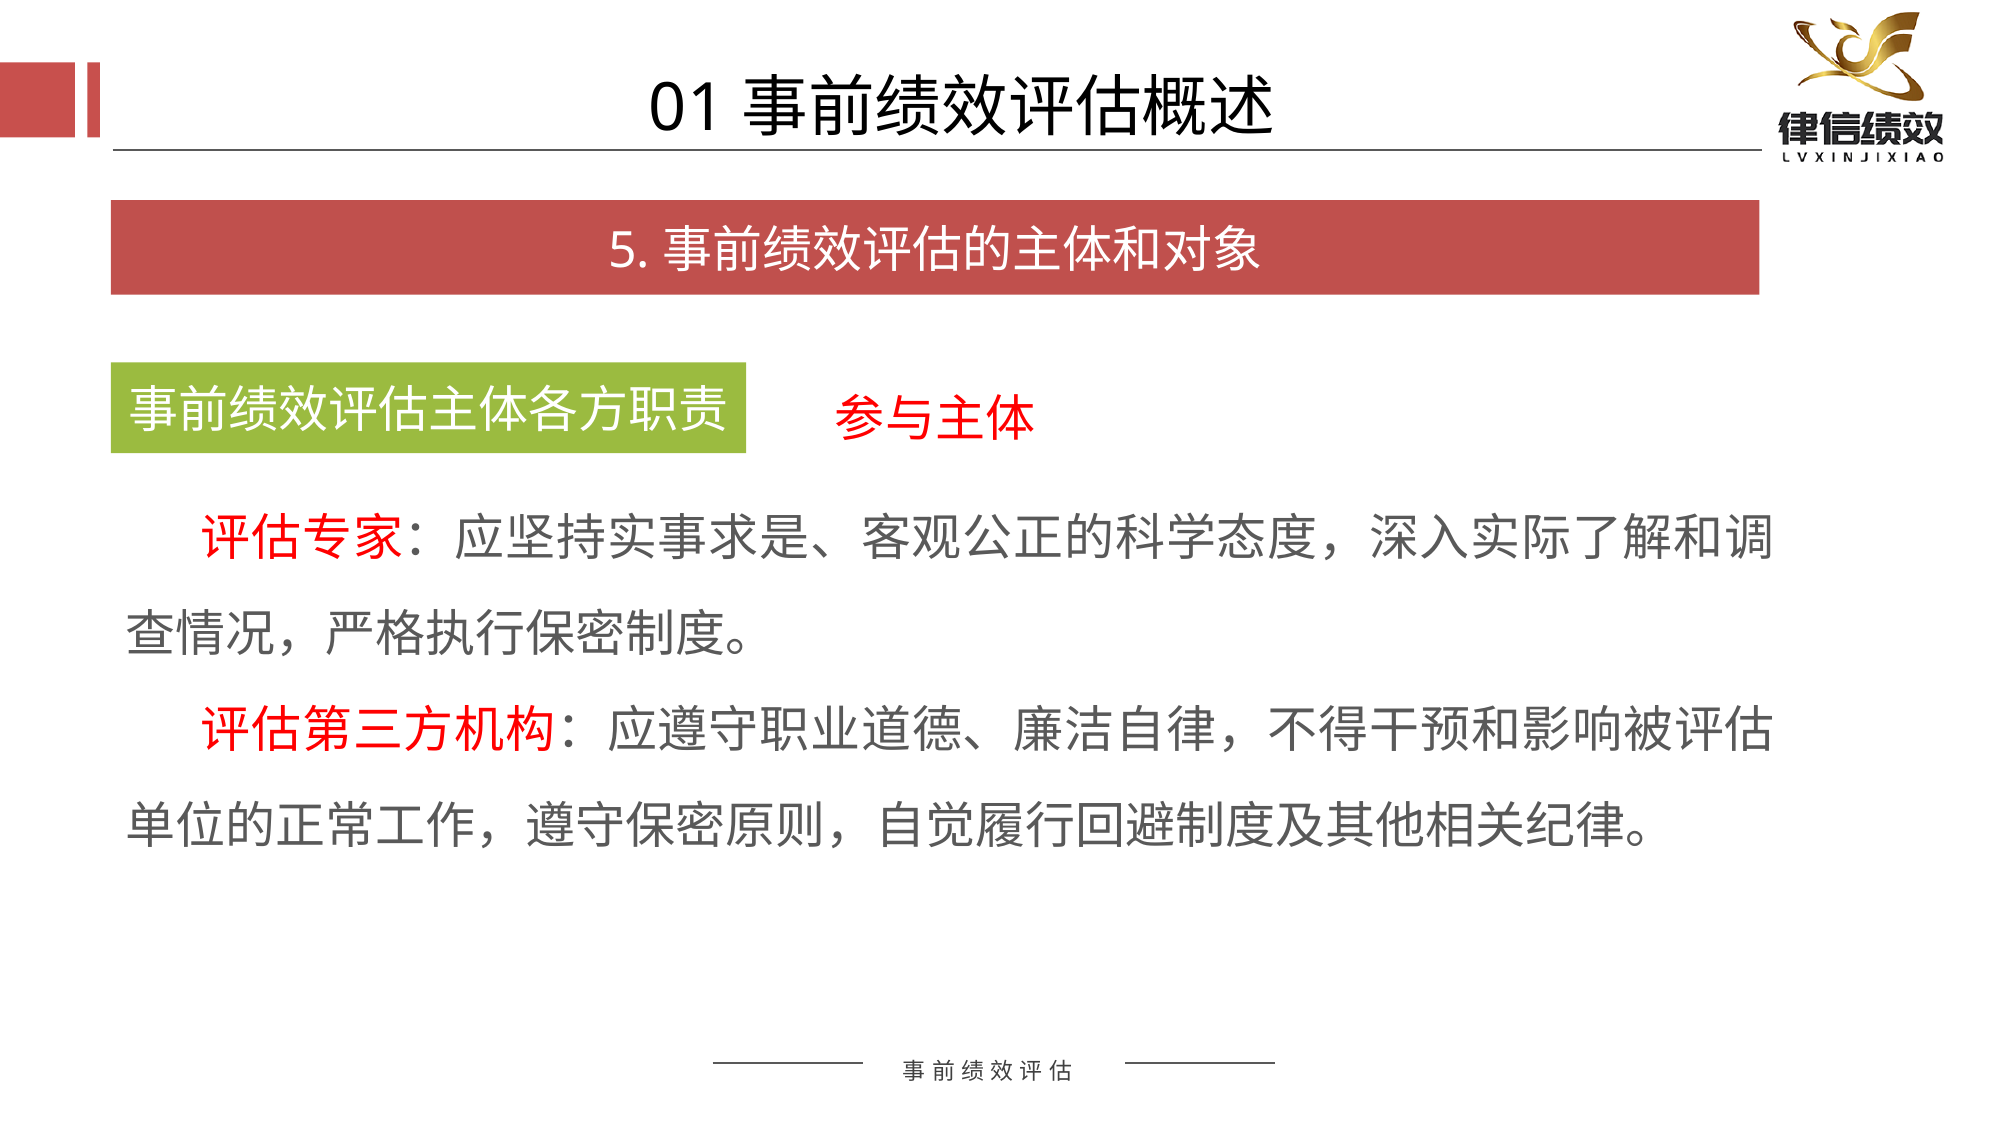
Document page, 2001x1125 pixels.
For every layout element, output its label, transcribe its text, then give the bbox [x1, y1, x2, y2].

text_box 事前绩效评估主体各方职责 [109, 360, 748, 455]
picture [1762, 0, 1959, 175]
text_box 参与主体 [820, 361, 1051, 454]
text_box 01事前绩效评估概述 [575, 62, 1350, 145]
text_box 5.事前绩效评估的主体和对象 [109, 198, 1762, 297]
text_box 评估专家：应坚持实事求是、客观公正的科学态度，深入实际了解和调查情况，严格执行保密制度。 评估第三方机构：应遵守职业道德、廉洁自律，不得干预和影响被评估单位的正常工作，遵守保密原则，自觉履行回避制度及其他相关纪律。 [110, 462, 1790, 862]
